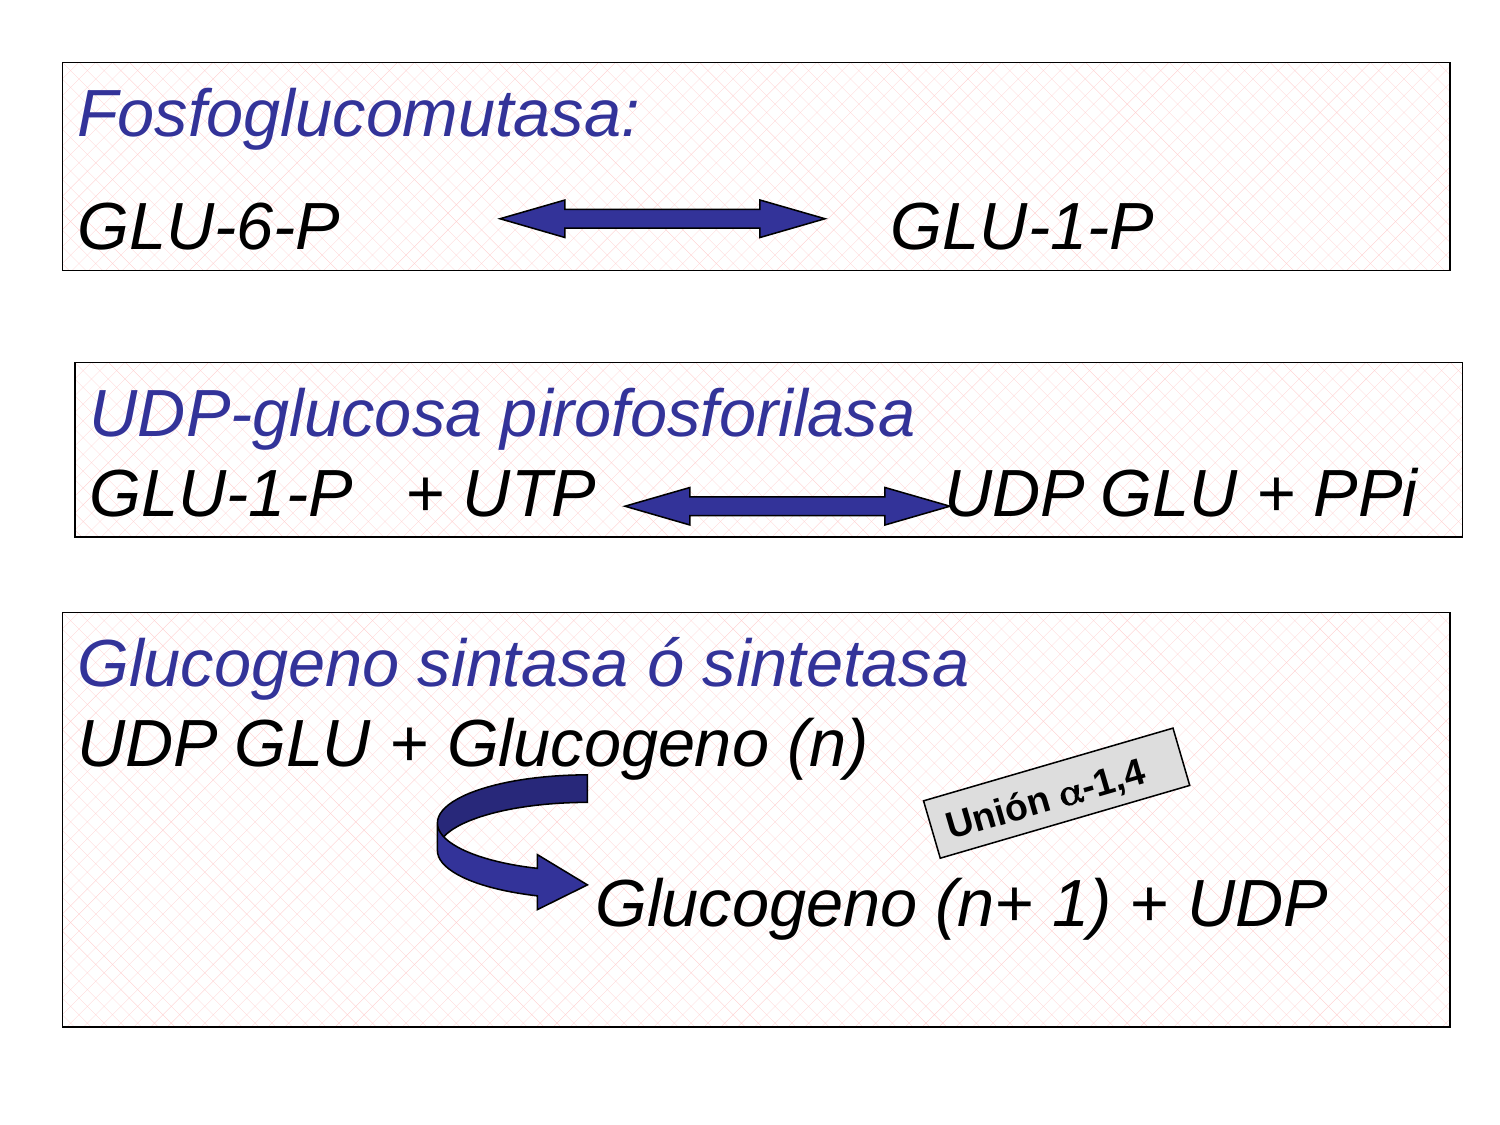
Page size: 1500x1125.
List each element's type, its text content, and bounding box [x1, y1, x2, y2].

text_box [624, 487, 950, 526]
text_box [500, 200, 826, 238]
text_box [437, 774, 588, 910]
text_box UDP-glucosa pirofosforilasa GLU-1-P + UTP UDP GLU + PPi [75, 362, 1463, 538]
text_box Unión a-1,4 [923, 728, 1190, 859]
text_box Glucogeno sintasa ó sintetasa UDP GLU + Glucogeno (n) Glucogeno (n+ 1) + UDP [62, 612, 1450, 1027]
text_box Fosfoglucomutasa: GLU-6-P GLU-1-P [62, 62, 1450, 271]
